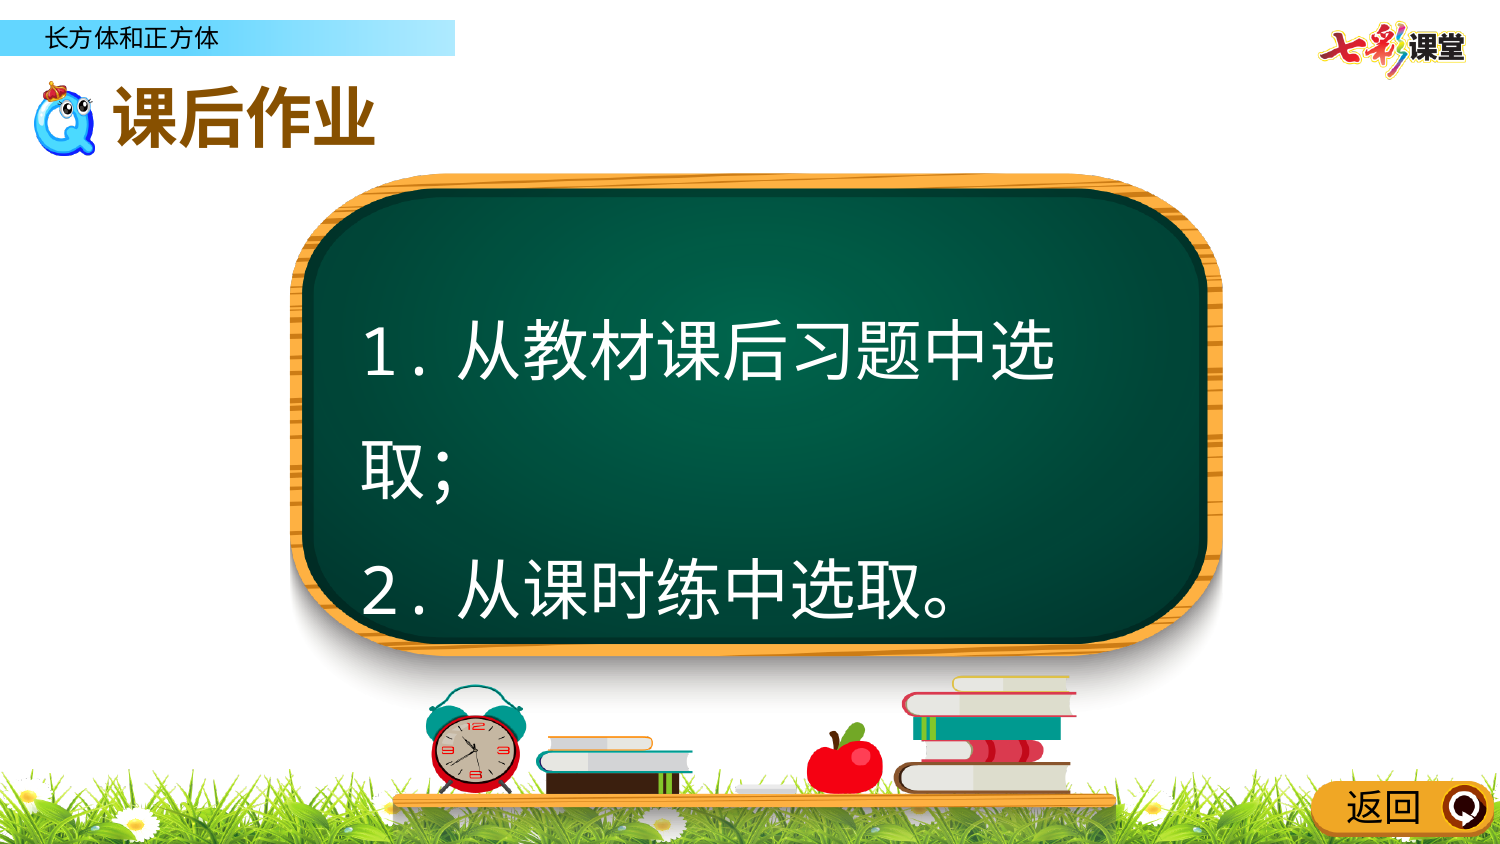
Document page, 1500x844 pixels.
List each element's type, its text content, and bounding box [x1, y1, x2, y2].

text_box 课后作业 [100, 69, 404, 161]
picture [0, 173, 1500, 844]
picture [34, 80, 96, 157]
picture [1316, 20, 1468, 80]
